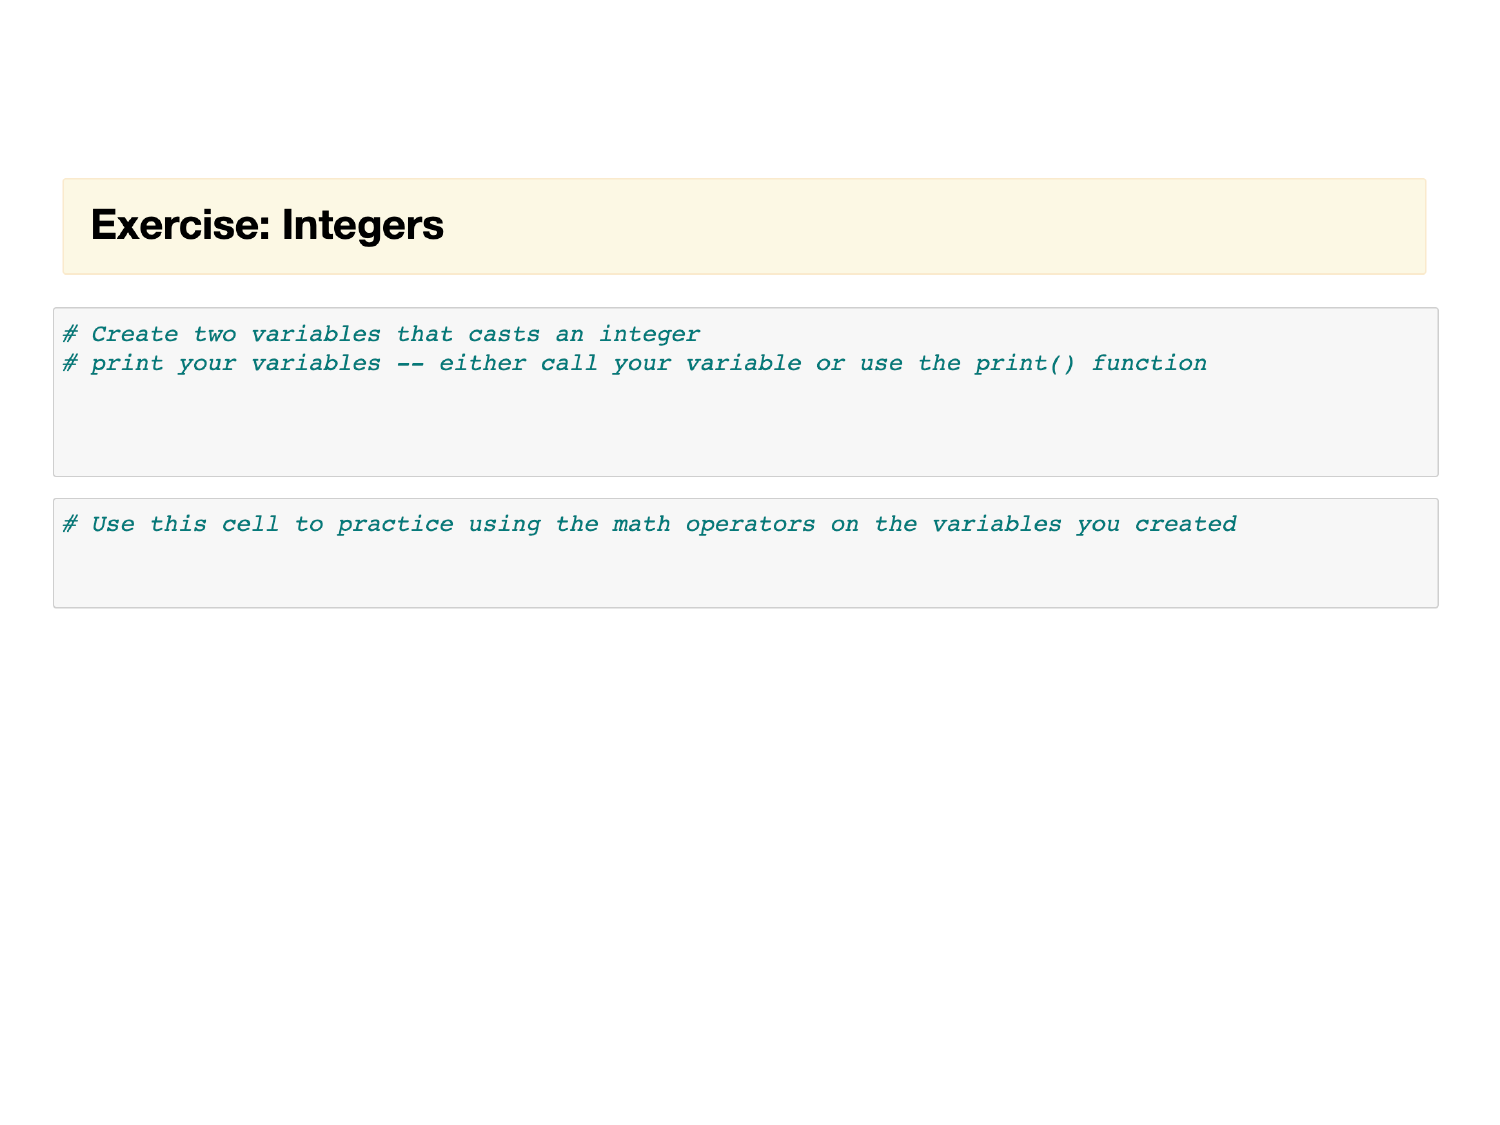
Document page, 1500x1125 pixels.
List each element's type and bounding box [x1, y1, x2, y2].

picture [51, 168, 1449, 617]
